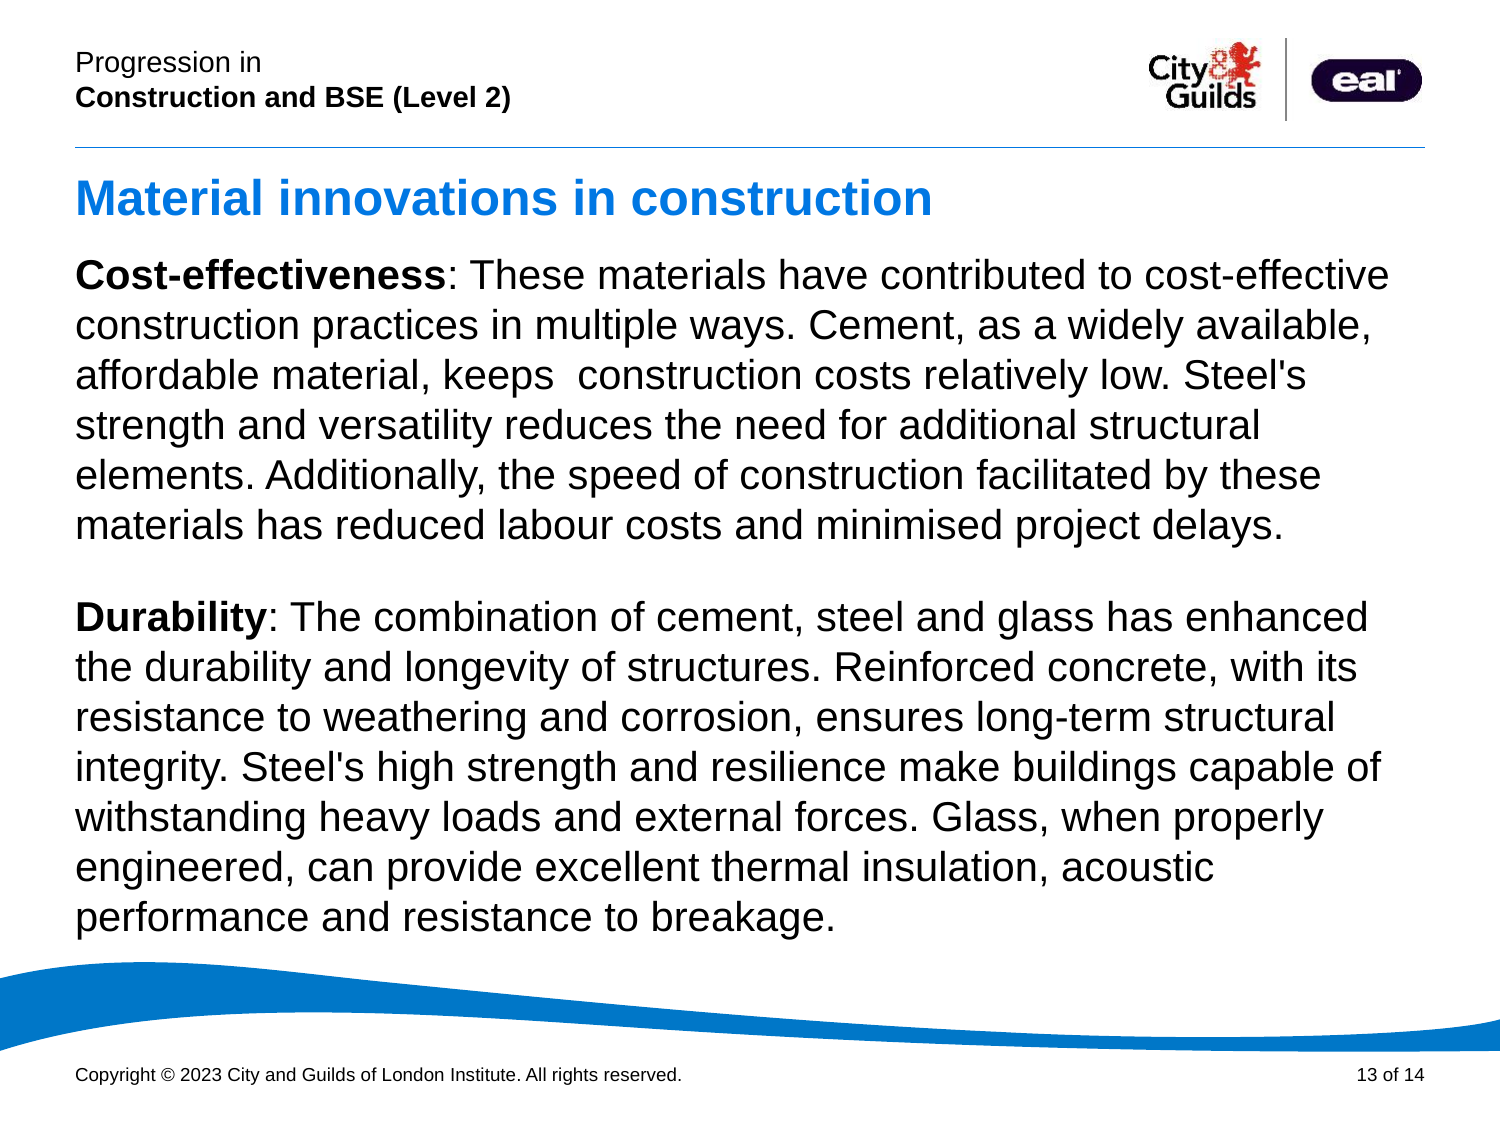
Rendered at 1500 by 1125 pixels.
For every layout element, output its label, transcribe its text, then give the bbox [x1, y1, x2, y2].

title Material innovations in construction [74, 165, 1426, 229]
list Cost-effectiveness: These materials have contributed to cost-effective construction practices in multiple ways. Cement, as a widely available, affordable material, keeps construction costs relatively low. Steel's strength and versatility reduces the need for additional structural elements. Additionally, the speed of construction facilitated by these materials has reduced labour costs and minimised project delays. Durability: The combination of cement, steel and glass has enhanced the durability and longevity of structures. Reinforced concrete, with its resistance to weathering and corrosion, ensures long-term structural integrity. Steel's high strength and resilience make buildings capable of withstanding heavy loads and external forces. Glass, when properly engineered, can provide excellent thermal insulation, acoustic performance and resistance to breakage. [74, 247, 1426, 946]
picture [1149, 38, 1422, 121]
